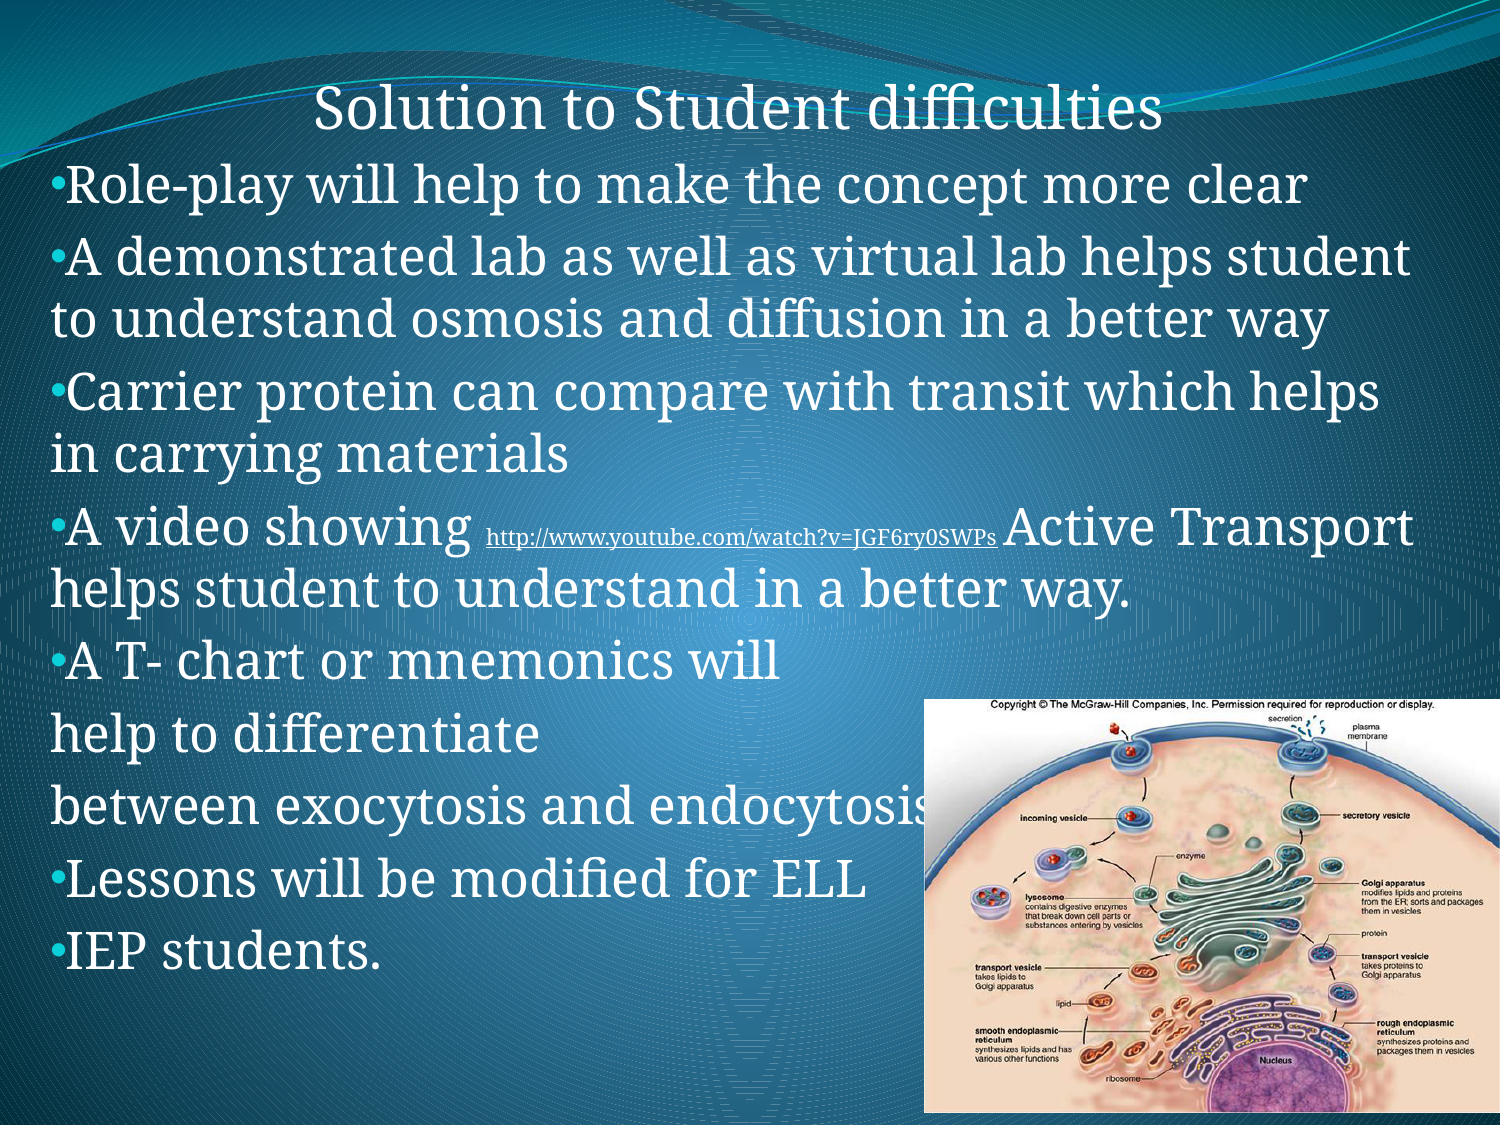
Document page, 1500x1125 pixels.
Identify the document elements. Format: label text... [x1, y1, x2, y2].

picture [924, 699, 1500, 1113]
subtitle Solution to Student difficulties Role-play will help to make the concept more clear A demonstrated lab as well as virtual lab helps student to understand osmosis and diffusion in a better way Carrier protein can compare with transit which helps in carrying materials A video showing http://www.youtube.com/watch?v=JGF6ry0SWPs Active Transport helps student to understand in a better way. A T- chart or mnemonics will help to differentiate between exocytosis and endocytosis Lessons will be modified for ELL IEP students. [50, 62, 1438, 1063]
